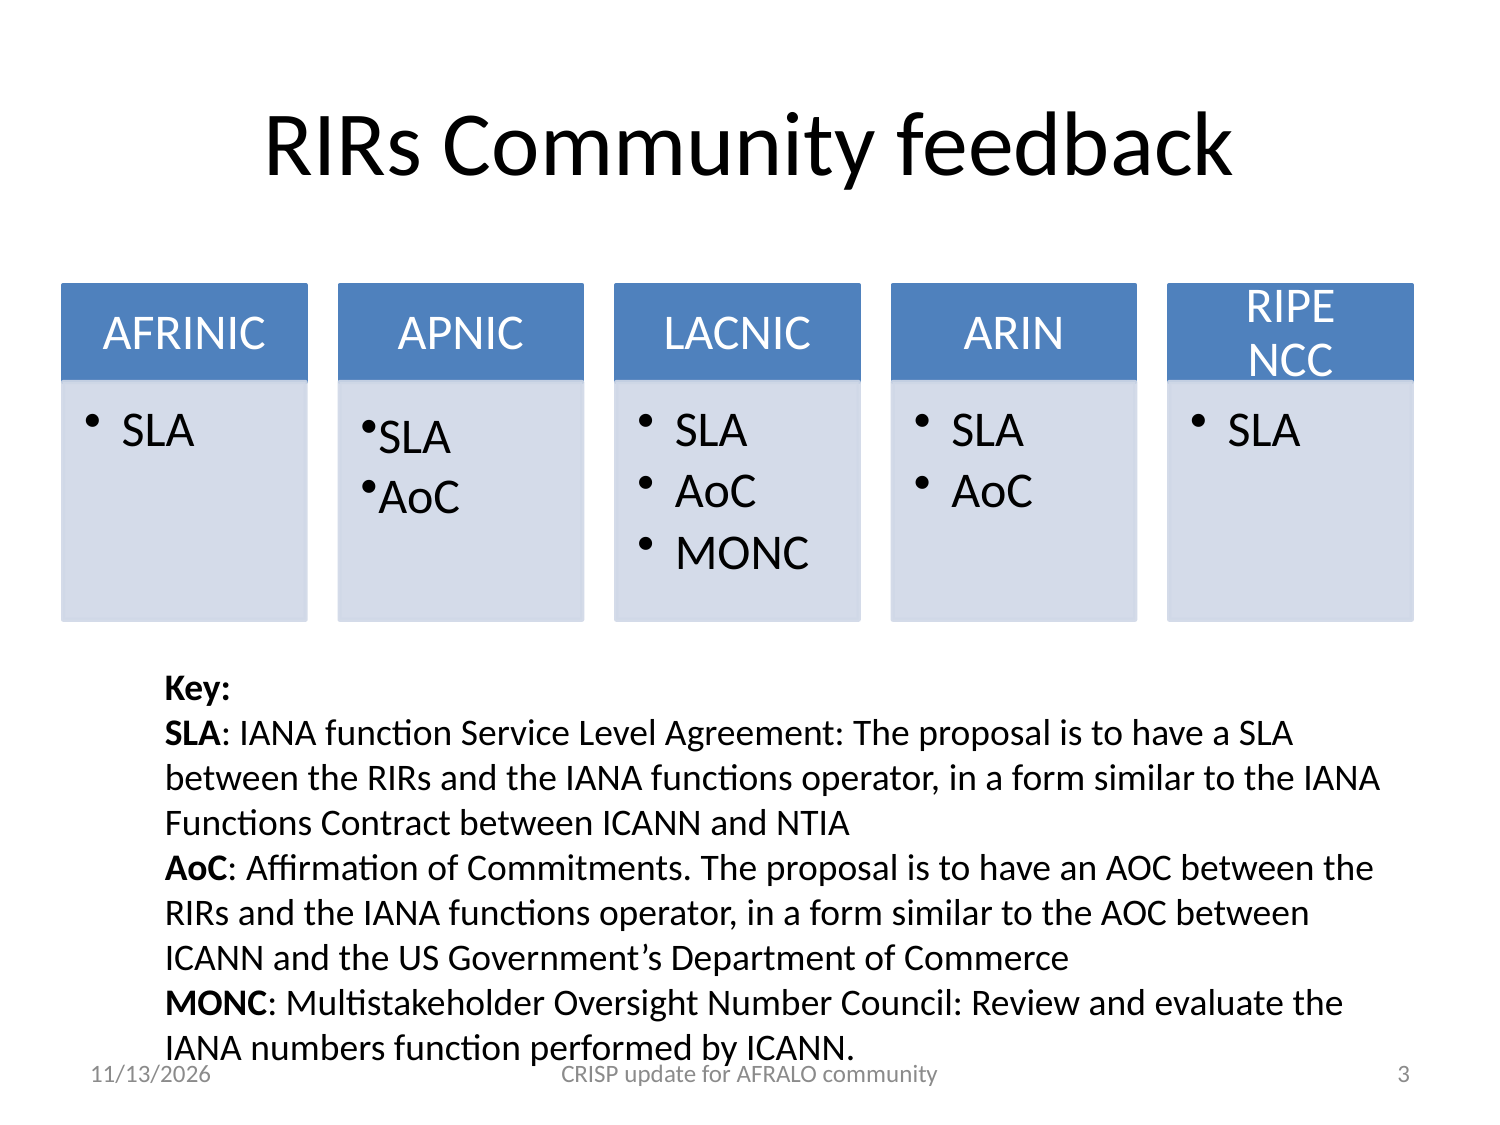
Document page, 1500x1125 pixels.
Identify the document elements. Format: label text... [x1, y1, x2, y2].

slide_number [75, 1042, 425, 1103]
text_box Key: SLA: IANA function Service Level Agreement: The proposal is to have a SLA between the RIRs and the IANA functions operator, in a form similar to the IANA Functions Contract between ICANN and NTIA AoC: Affirmation of Commitments. The proposal is to have an AOC between the RIRs and the IANA functions operator, in a form similar to the AOC between ICANN and the US Government’s Department of Commerce MONC: Multistakeholder Oversight Number Council: Review and evaluate the IANA numbers function performed by ICANN. [150, 655, 1400, 1121]
slide_number 3 [1074, 1042, 1425, 1103]
footer CRISP update for AFRALO community [512, 1042, 988, 1103]
title RIRs Community feedback [75, 45, 1425, 233]
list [62, 262, 1413, 643]
